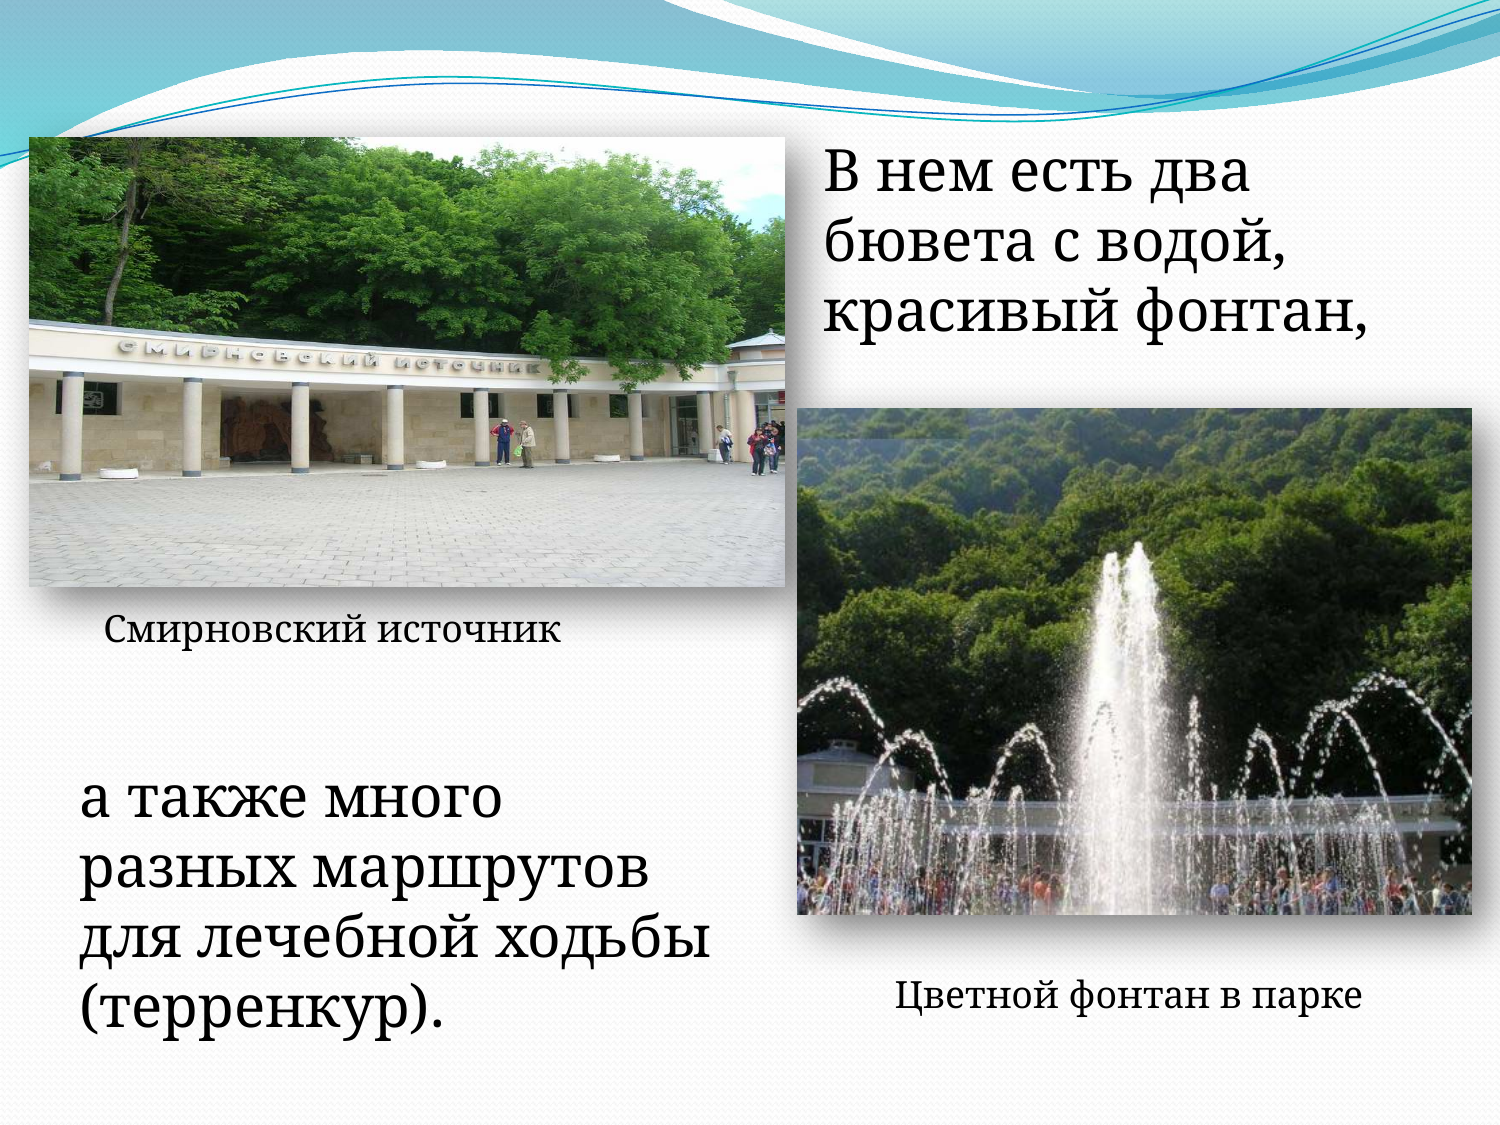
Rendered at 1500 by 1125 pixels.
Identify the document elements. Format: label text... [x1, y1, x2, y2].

picture [29, 136, 785, 587]
text_box В нем есть два бювета с водой, красивый фонтан, [809, 125, 1424, 351]
text_box а также много разных маршрутов для лечебной ходьбы (терренкур). [64, 751, 739, 1047]
text_box Цветной фонтан в парке [879, 964, 1500, 1024]
text_box Смирновский источник [88, 598, 739, 658]
picture [796, 408, 1472, 915]
